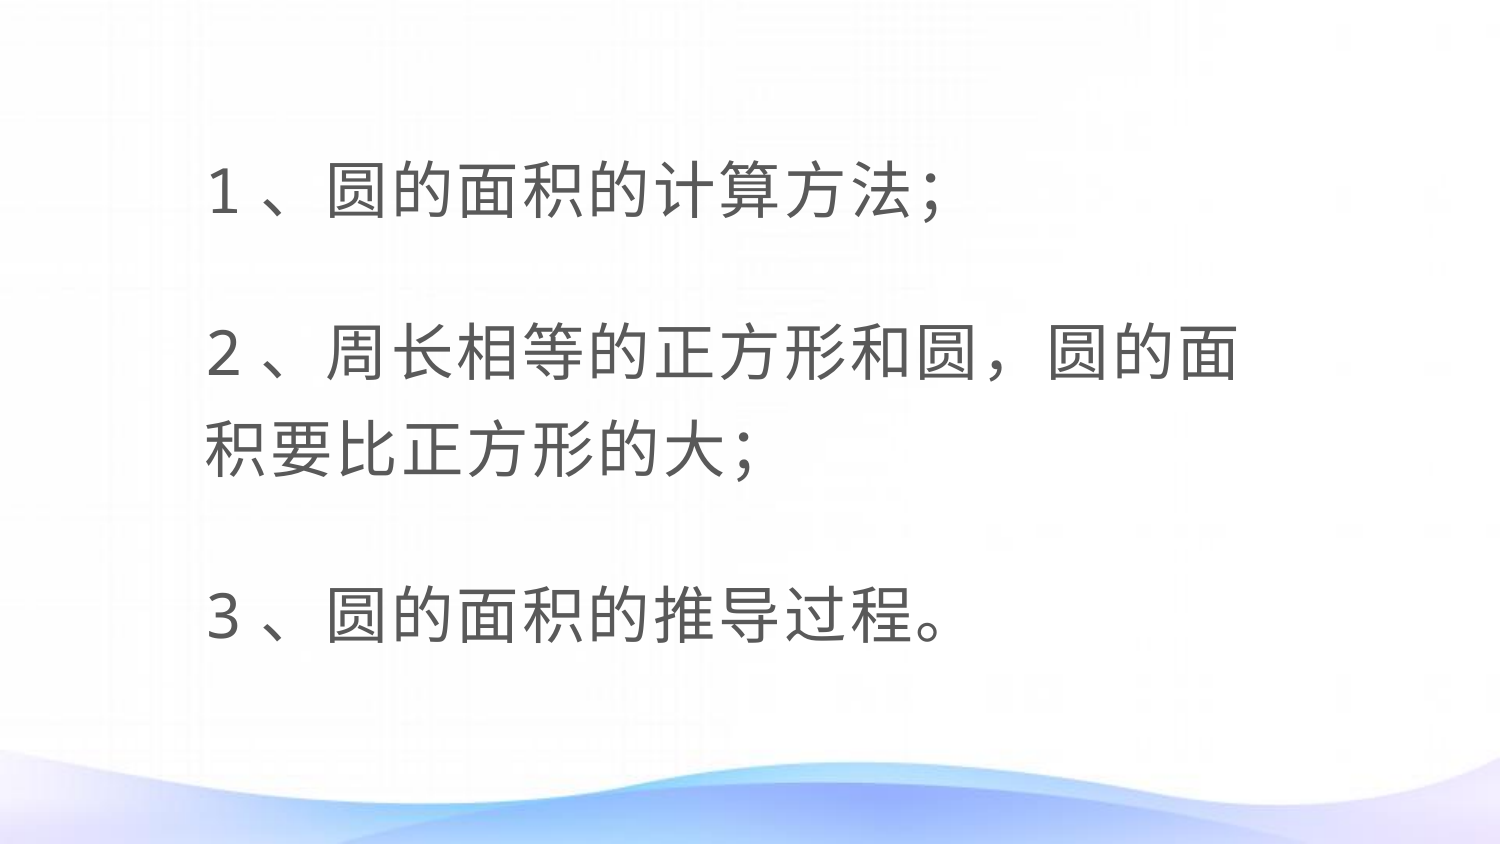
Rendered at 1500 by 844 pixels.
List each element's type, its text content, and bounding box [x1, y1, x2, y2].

text_box 1、圆的面积的计算方法； [198, 129, 1270, 221]
picture [0, 0, 1500, 844]
text_box 3、圆的面积的推导过程。 [198, 553, 1270, 657]
text_box 2、周长相等的正方形和圆，圆的面积要比正方形的大； [198, 290, 1270, 484]
